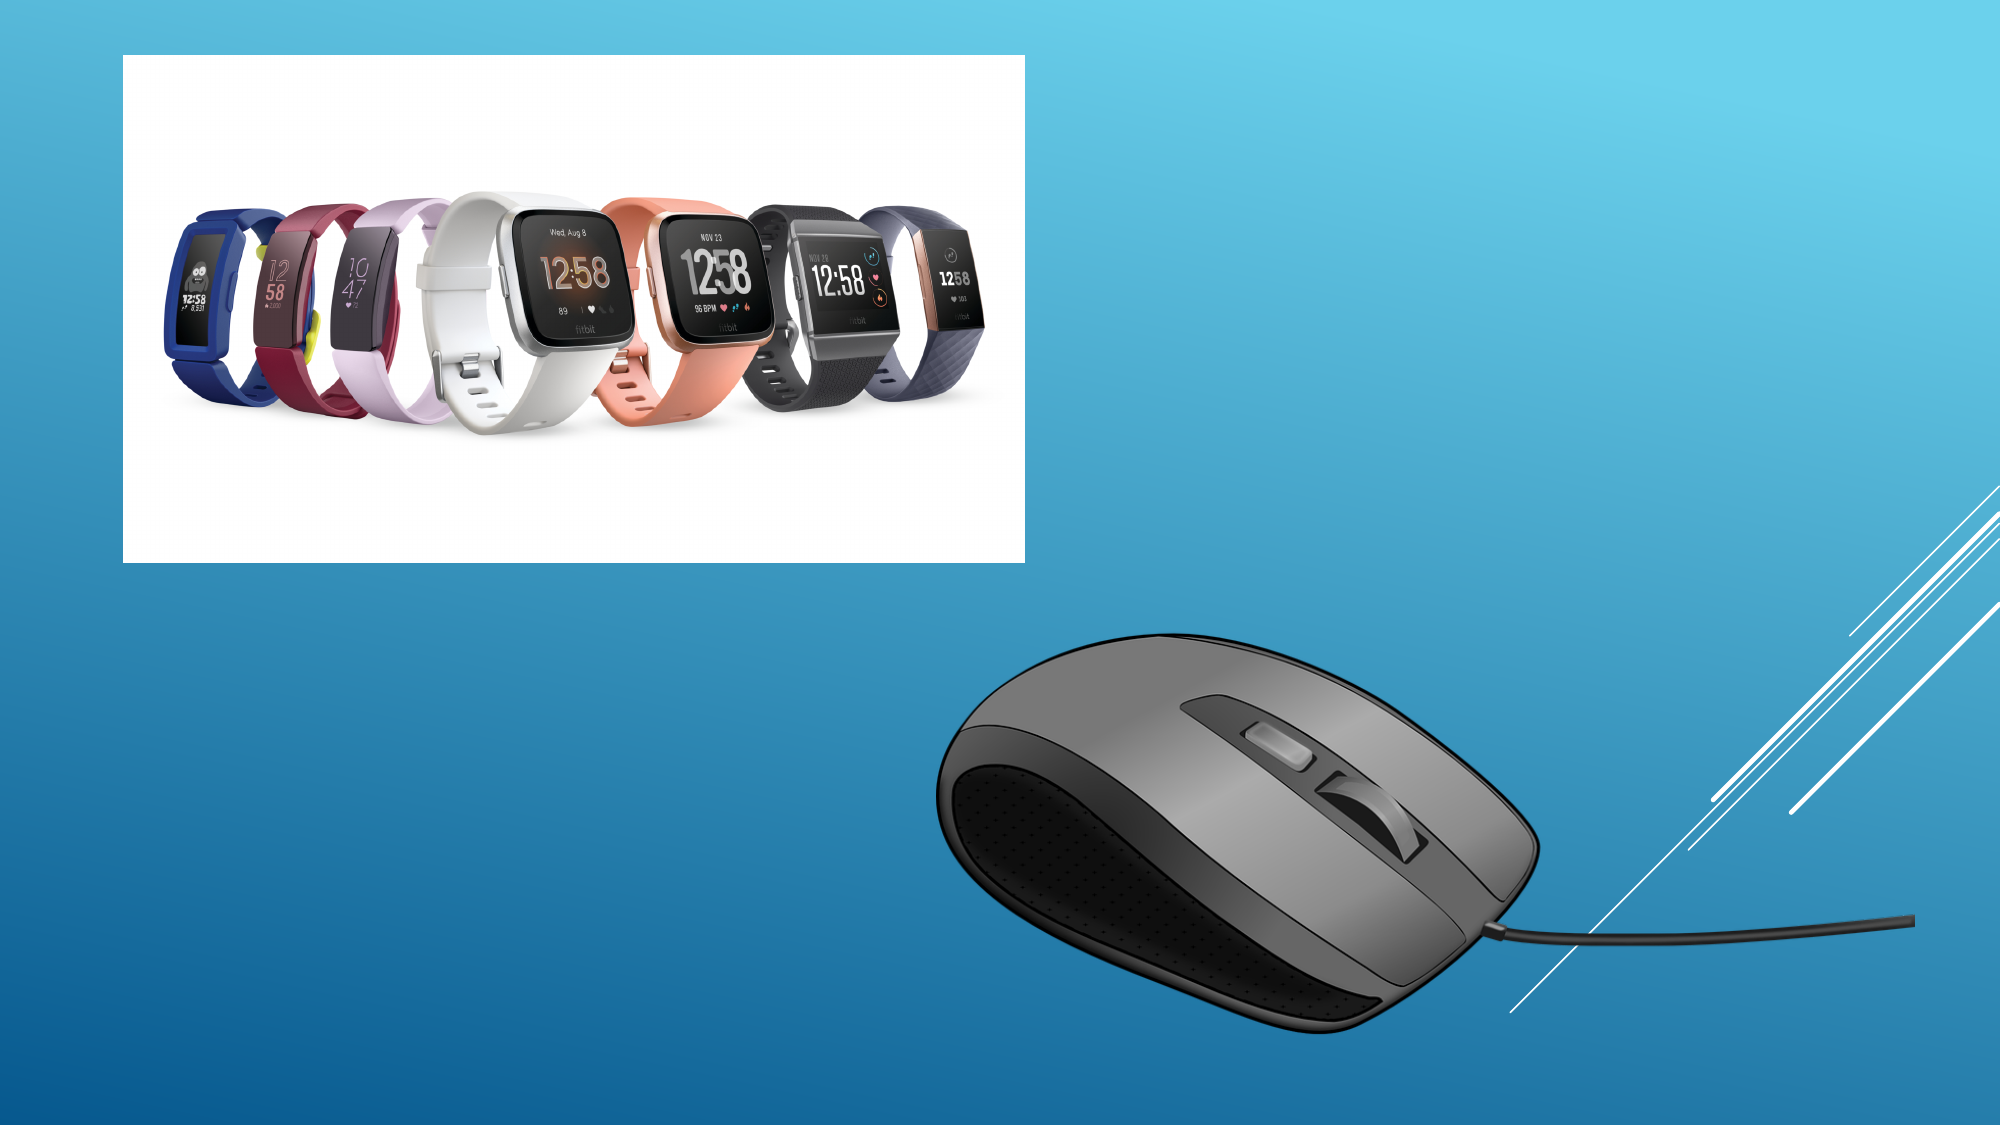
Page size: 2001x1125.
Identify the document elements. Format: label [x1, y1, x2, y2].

picture [936, 589, 1916, 1079]
picture [122, 55, 1026, 563]
